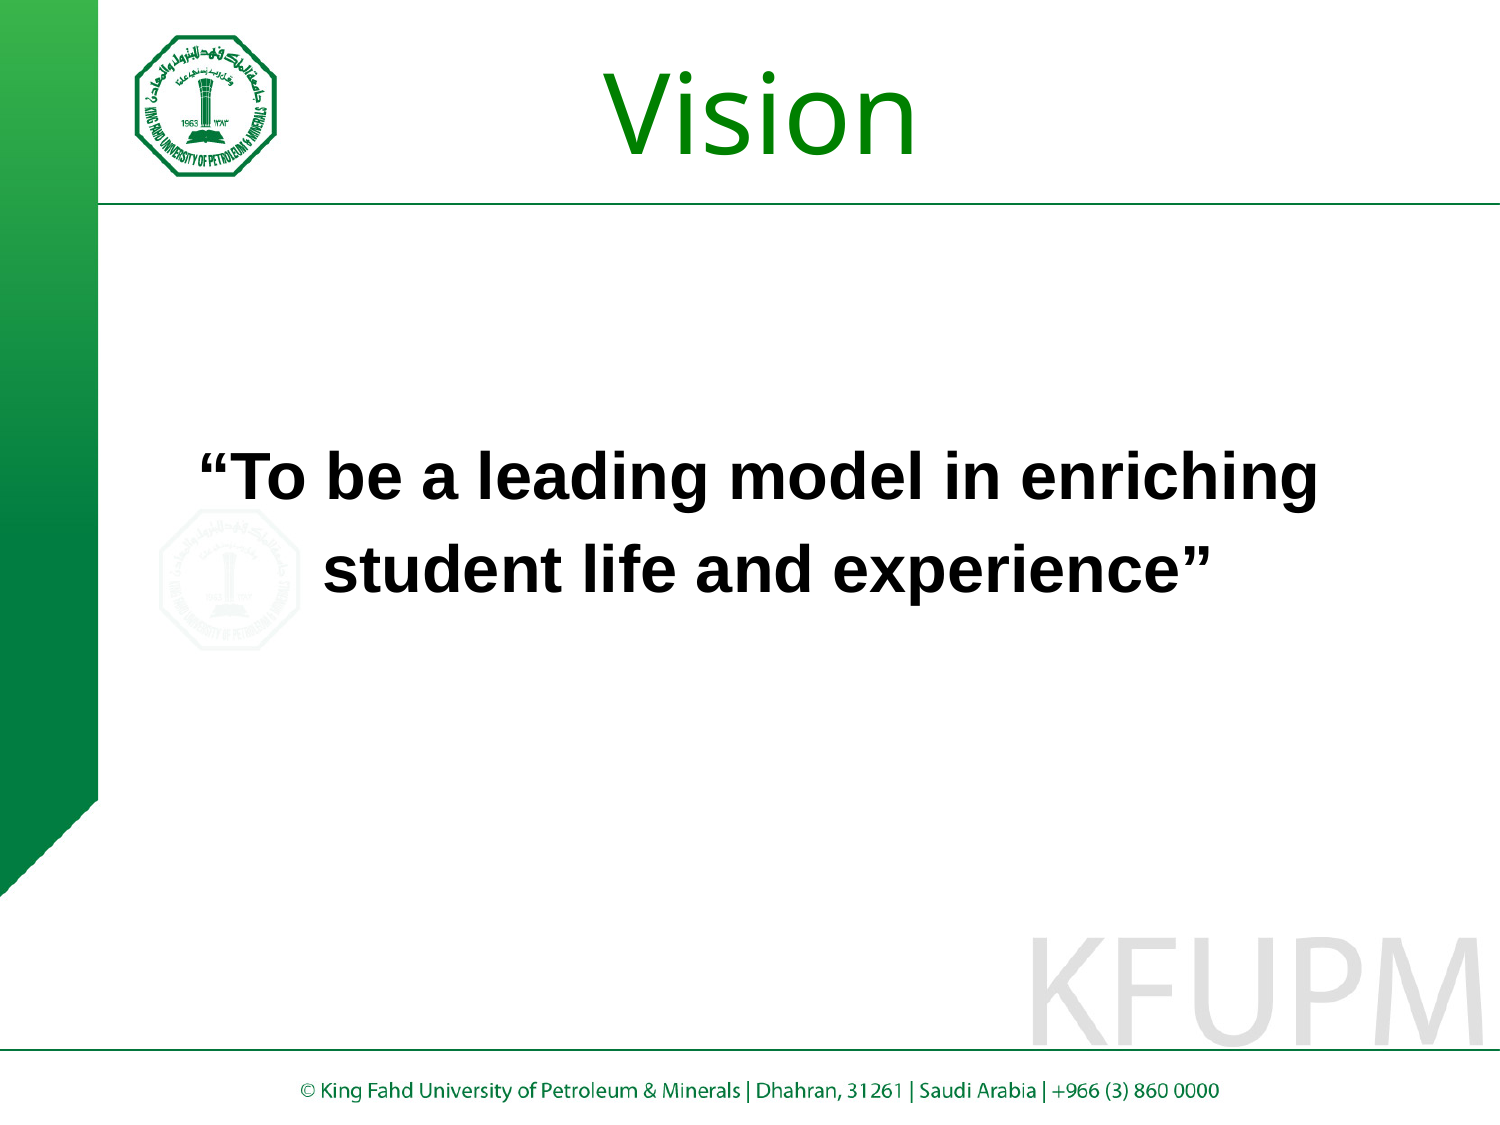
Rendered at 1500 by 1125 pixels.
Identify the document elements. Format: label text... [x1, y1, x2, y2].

list “To be a leading model in enriching student life and experience” [149, 424, 1388, 726]
title Vision [99, 15, 1426, 204]
picture [0, 0, 1500, 1103]
